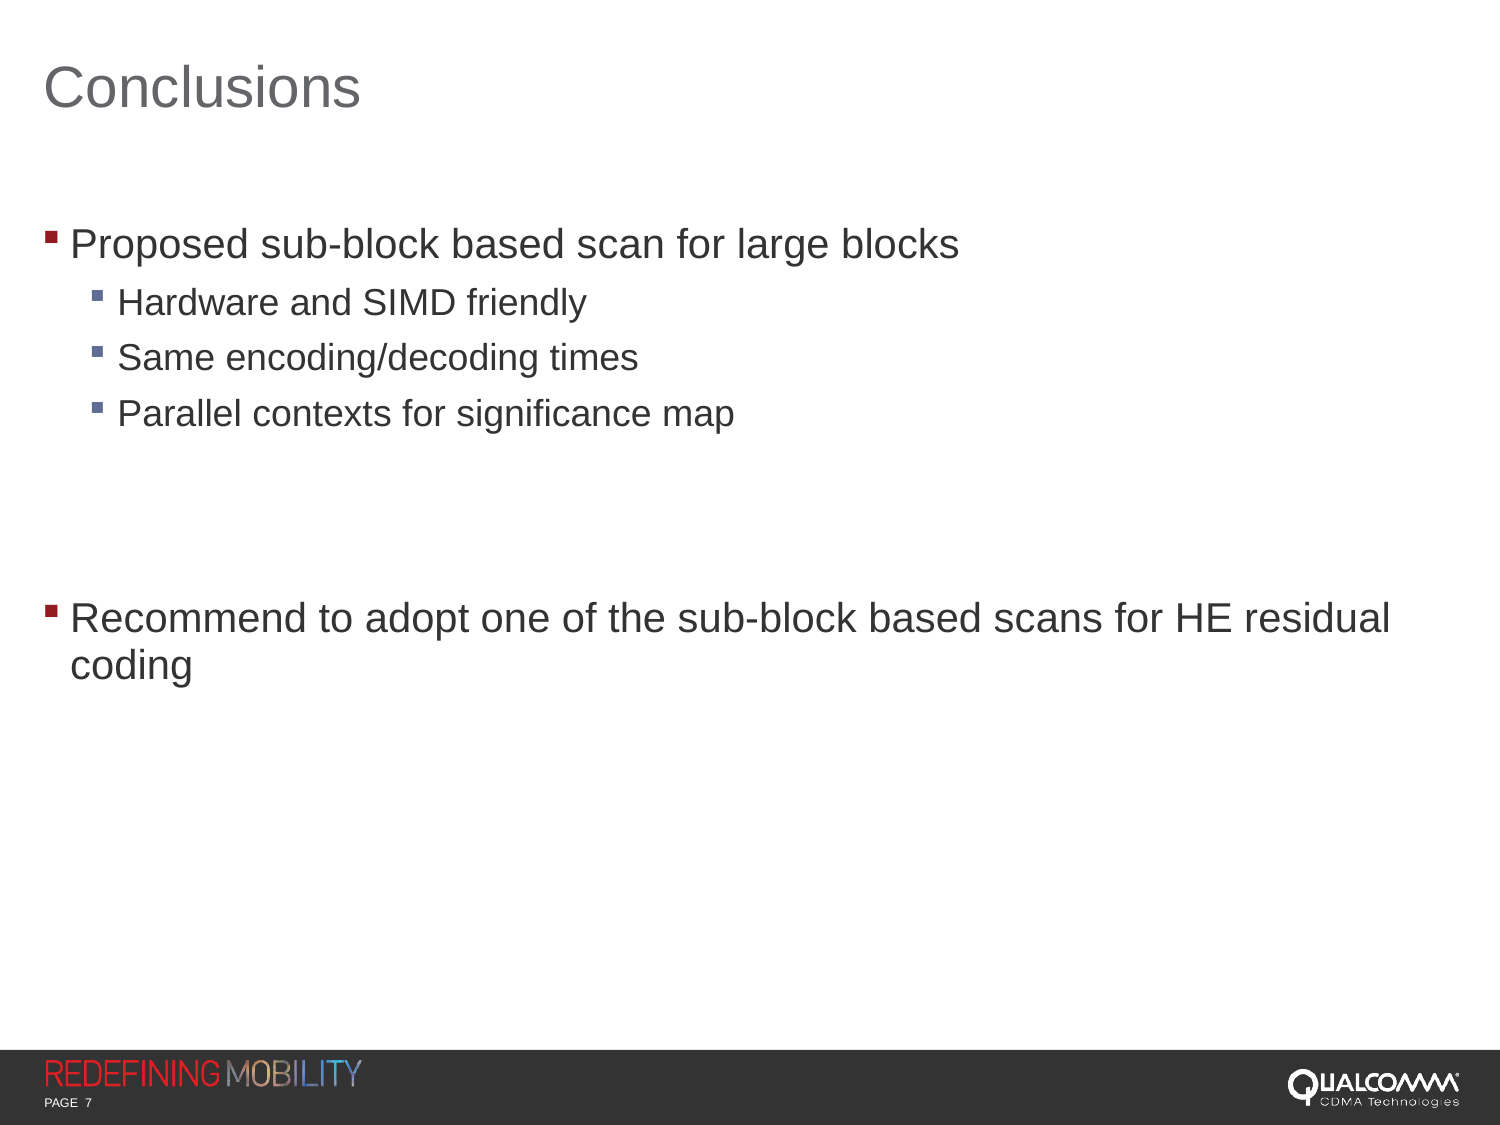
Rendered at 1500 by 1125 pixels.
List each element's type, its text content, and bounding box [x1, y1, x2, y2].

title Conclusions [28, 44, 1462, 138]
picture [1278, 1058, 1478, 1114]
picture [30, 1048, 372, 1099]
list Proposed sub-block based scan for large blocks Hardware and SIMD friendly Same encoding/decoding times Parallel contexts for significance map Recommend to adopt one of the sub-block based scans for HE residual coding [26, 148, 1457, 1021]
